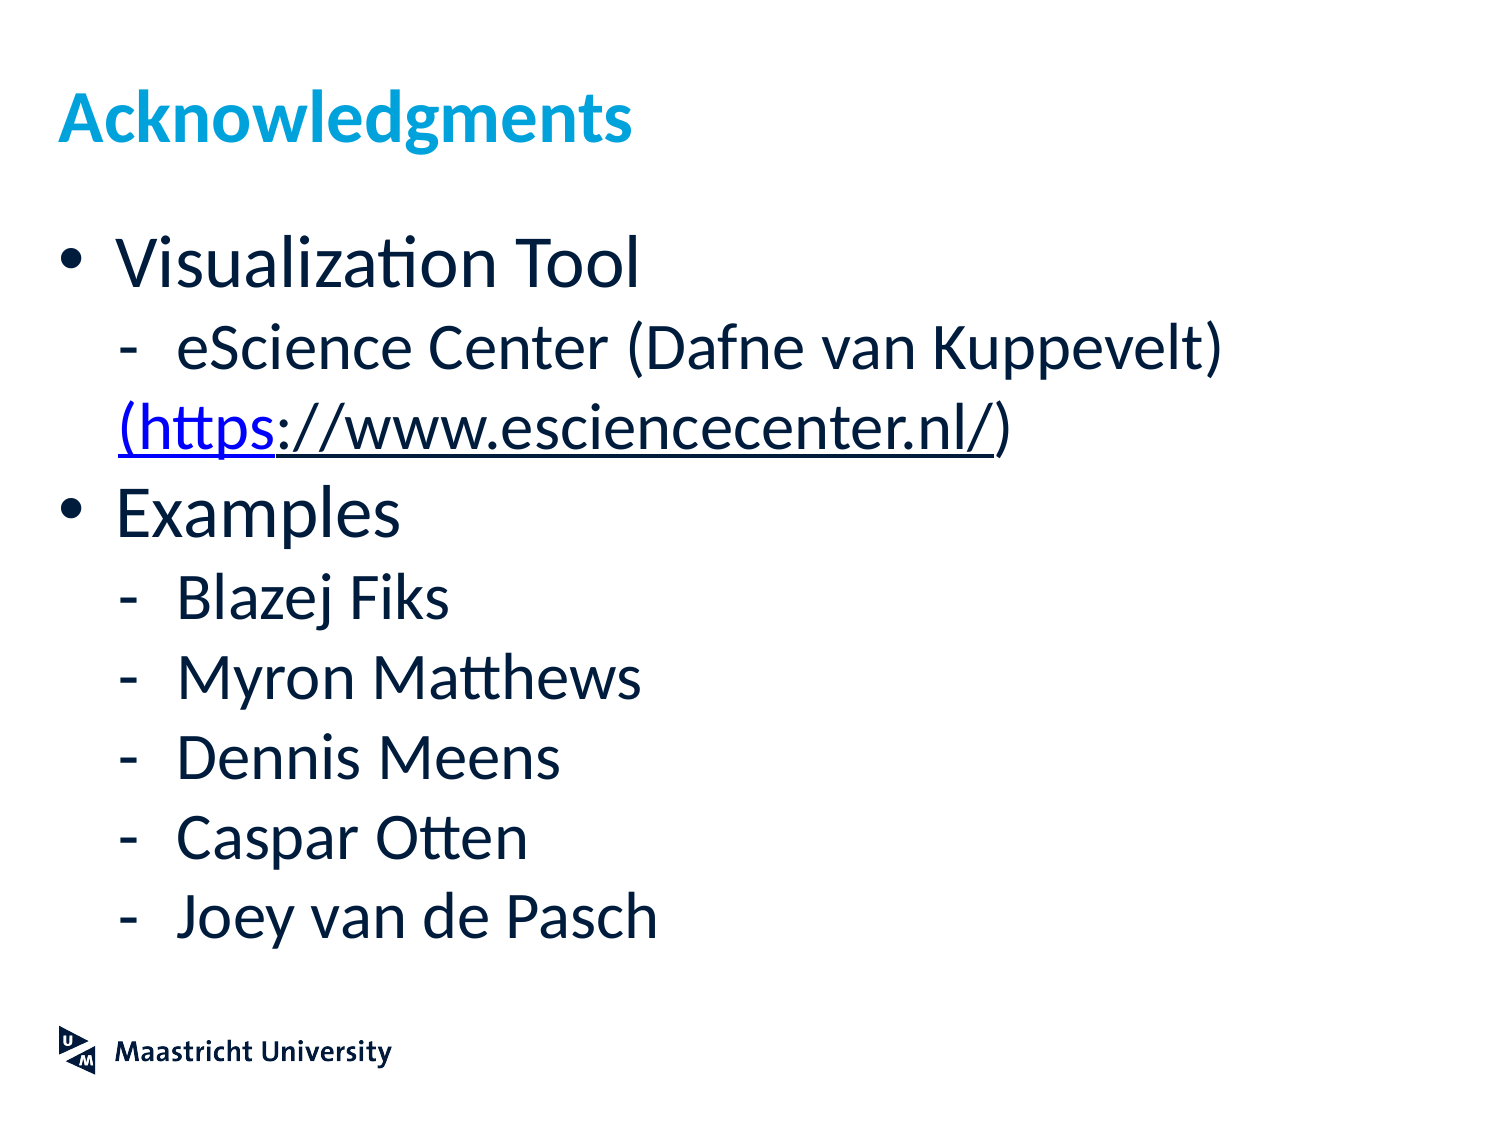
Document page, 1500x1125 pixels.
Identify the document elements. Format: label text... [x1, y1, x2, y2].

title Acknowledgments [59, 67, 1425, 192]
list Visualization Tool eScience Center (Dafne van Kuppevelt) (https://www.esciencecenter.nl/) Examples Blazej Fiks Myron Matthews Dennis Meens Caspar Otten Joey van de Pasch [59, 212, 1425, 808]
picture [59, 1012, 405, 1096]
